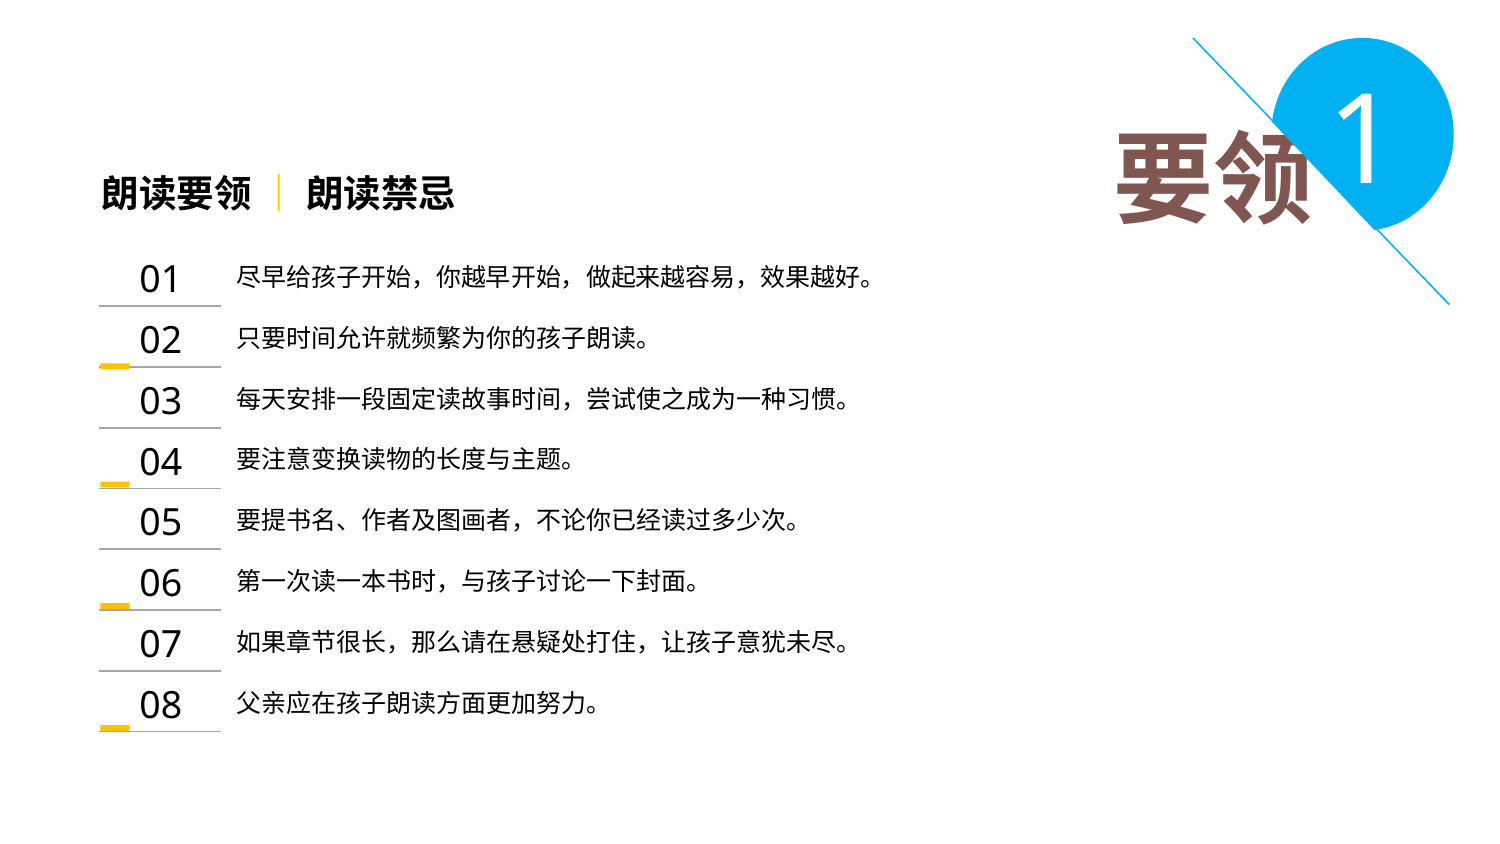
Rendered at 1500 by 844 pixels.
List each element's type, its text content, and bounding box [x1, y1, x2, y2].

text_box [98, 479, 132, 490]
table_cell 04 [101, 429, 221, 488]
text_box [98, 601, 132, 611]
table_cell 07 [101, 611, 221, 670]
text_box [98, 361, 132, 371]
table_header 01 [101, 246, 221, 305]
table_header 尽早给孩子开始，你越早开始，做起来越容易，效果越好。 [222, 246, 920, 303]
table_cell 02 [101, 307, 221, 366]
table_cell 06 [101, 550, 221, 609]
text_box [98, 723, 132, 733]
table_cell 只要时间允许就频繁为你的孩子朗读。 [222, 309, 920, 366]
table_cell 05 [101, 489, 221, 548]
table_cell 每天安排一段固定读故事时间，尝试使之成为一种习惯。 [222, 368, 920, 427]
table_cell 第一次读一本书时，与孩子讨论一下封面。 [222, 550, 920, 609]
text_box 朗读要领 │ 朗读禁忌 [87, 162, 472, 222]
table_cell 要提书名、作者及图画者，不论你已经读过多少次。 [222, 489, 920, 548]
table_cell 要注意变换读物的长度与主题。 [222, 429, 920, 488]
table_cell 如果章节很长，那么请在悬疑处打住，让孩子意犹未尽。 [222, 611, 920, 670]
text_box 要领 [1098, 108, 1187, 244]
table_cell 03 [101, 368, 221, 427]
table_cell 08 [101, 672, 221, 731]
table_cell 父亲应在孩子朗读方面更加努力。 [222, 672, 920, 731]
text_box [1192, 37, 1454, 305]
